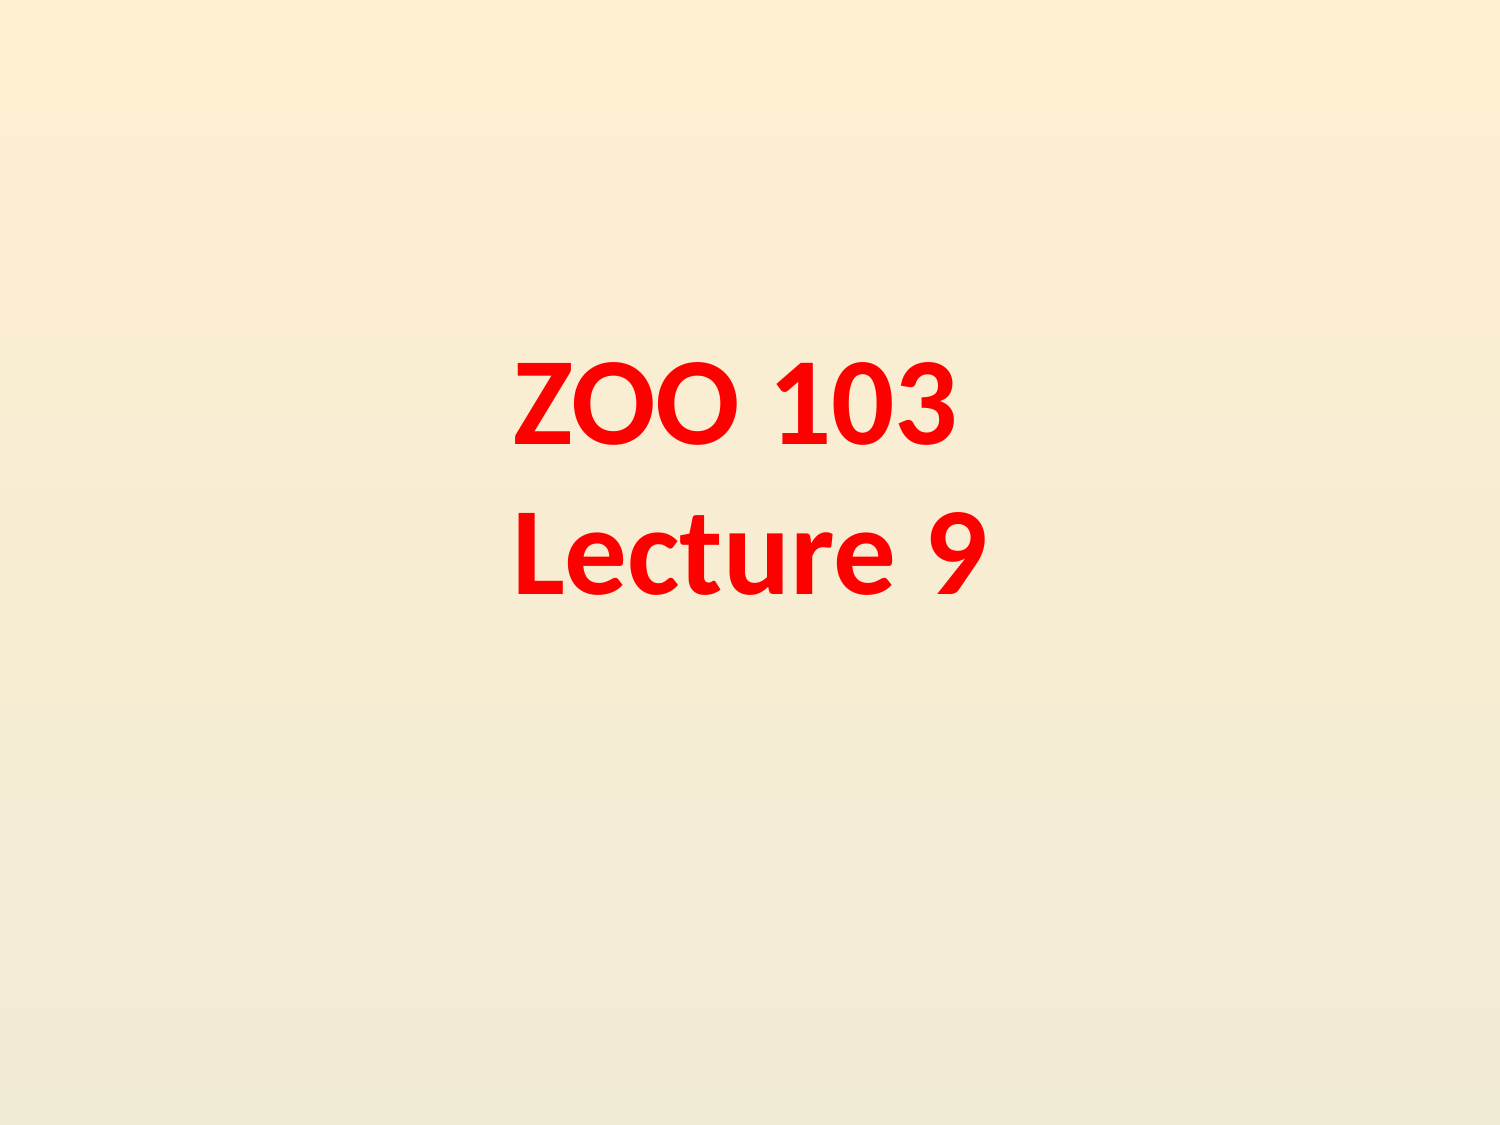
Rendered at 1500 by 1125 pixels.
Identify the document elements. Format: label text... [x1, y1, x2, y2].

title ZOO 103 Lecture 9 [112, 349, 1388, 591]
